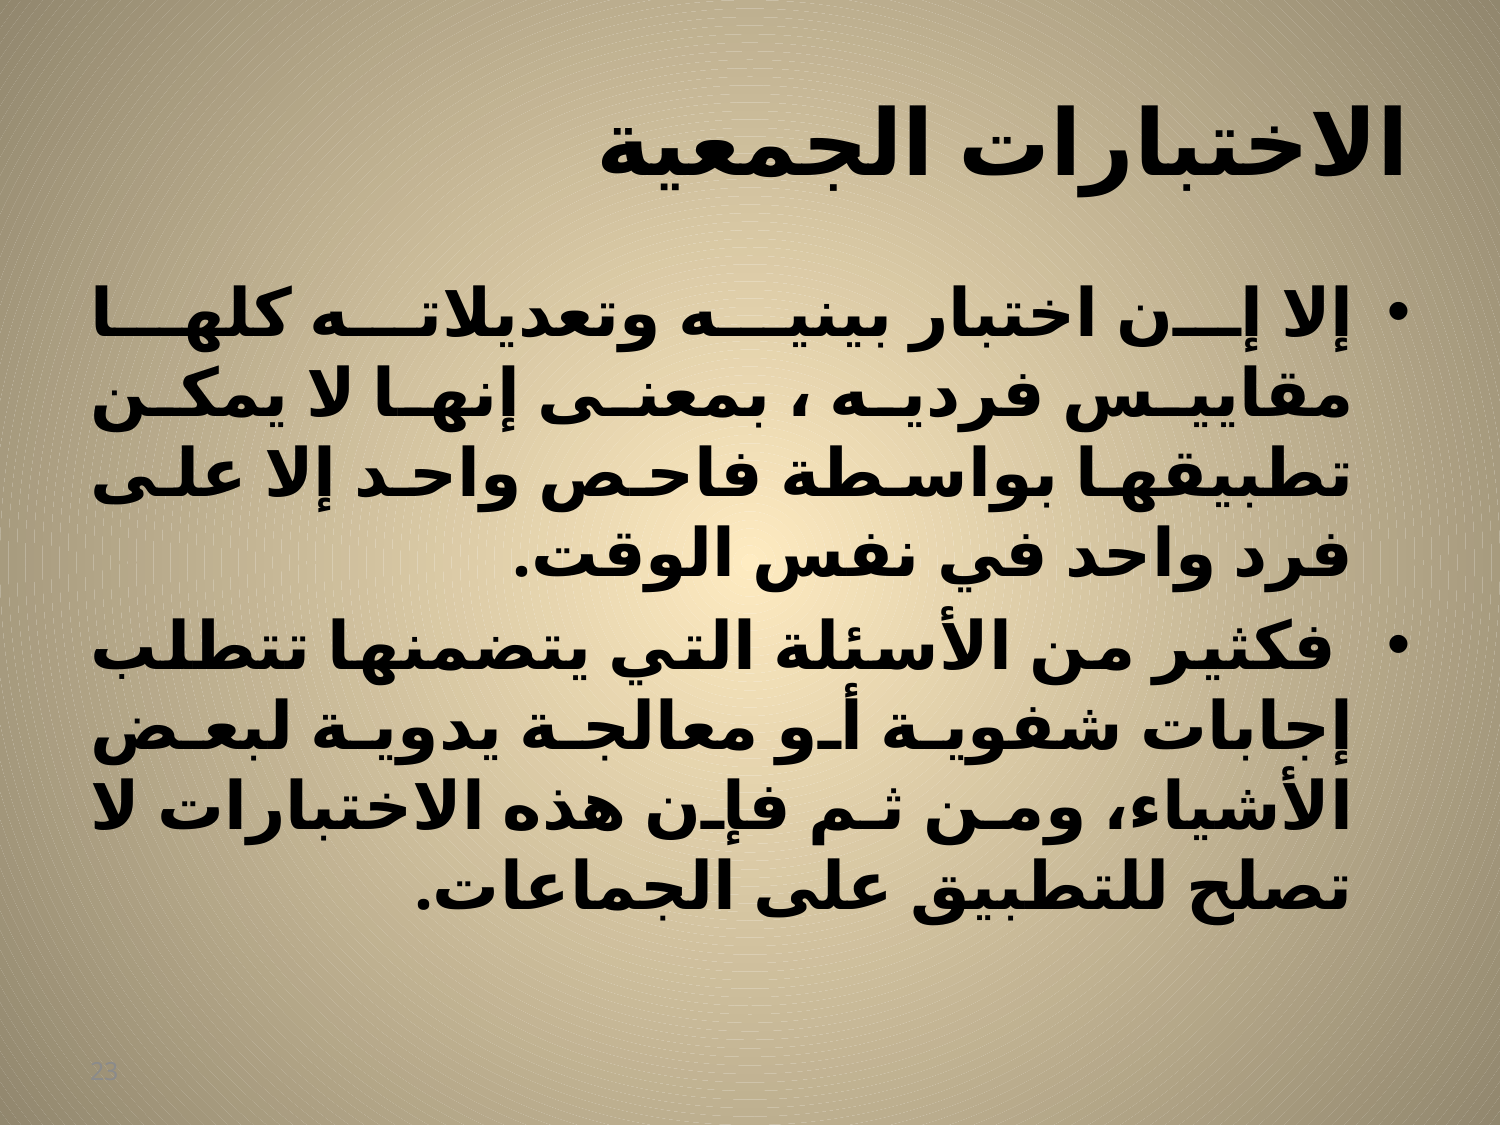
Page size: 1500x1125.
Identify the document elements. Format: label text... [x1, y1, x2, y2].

title الاختبارات الجمعية [75, 45, 1425, 233]
list إلا إن اختبار بينيه وتعديلاته كلها مقاييس فرديه ، بمعنى إنها لا يمكن تطبيقها بواسطة فاحص واحد إلا على فرد واحد في نفس الوقت. فكثير من الأسئلة التي يتضمنها تتطلب إجابات شفوية أو معالجة يدوية لبعض الأشياء، ومن ثم فإن هذه الاختبارات لا تصلح للتطبيق على الجماعات. [75, 262, 1425, 1005]
slide_number 23 [75, 1042, 425, 1103]
